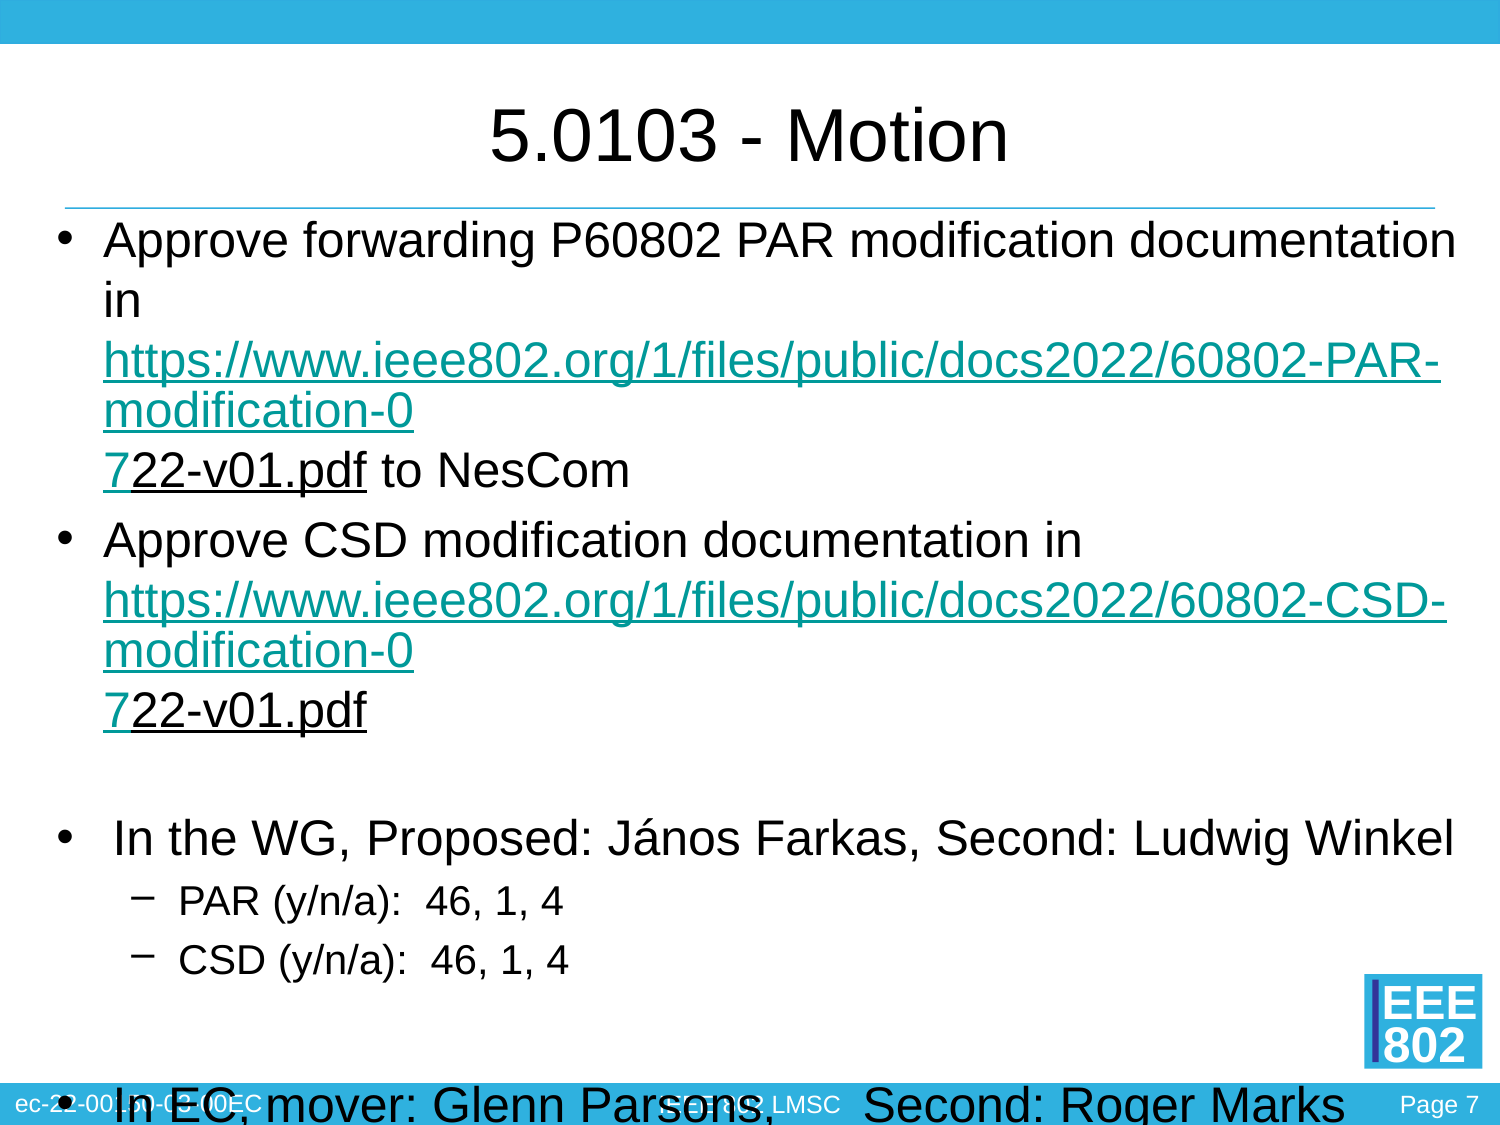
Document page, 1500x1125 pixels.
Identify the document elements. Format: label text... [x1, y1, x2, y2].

list Approve forwarding P60802 PAR modification documentation in https://www.ieee802.org/1/files/public/docs2022/60802-PAR-modification-0722-v01.pdf to NesCom Approve CSD modification documentation in https://www.ieee802.org/1/files/public/docs2022/60802-CSD-modification-0722-v01.pdf In the WG, Proposed: János Farkas, Second: Ludwig Winkel PAR (y/n/a): 46, 1, 4 CSD (y/n/a): 46, 1, 4 In EC, mover: Glenn Parsons, Second: Roger Marks (y/n/a): <y>,<n>,<a> [41, 200, 1488, 1018]
title 5.0103 - Motion [75, 66, 1425, 197]
